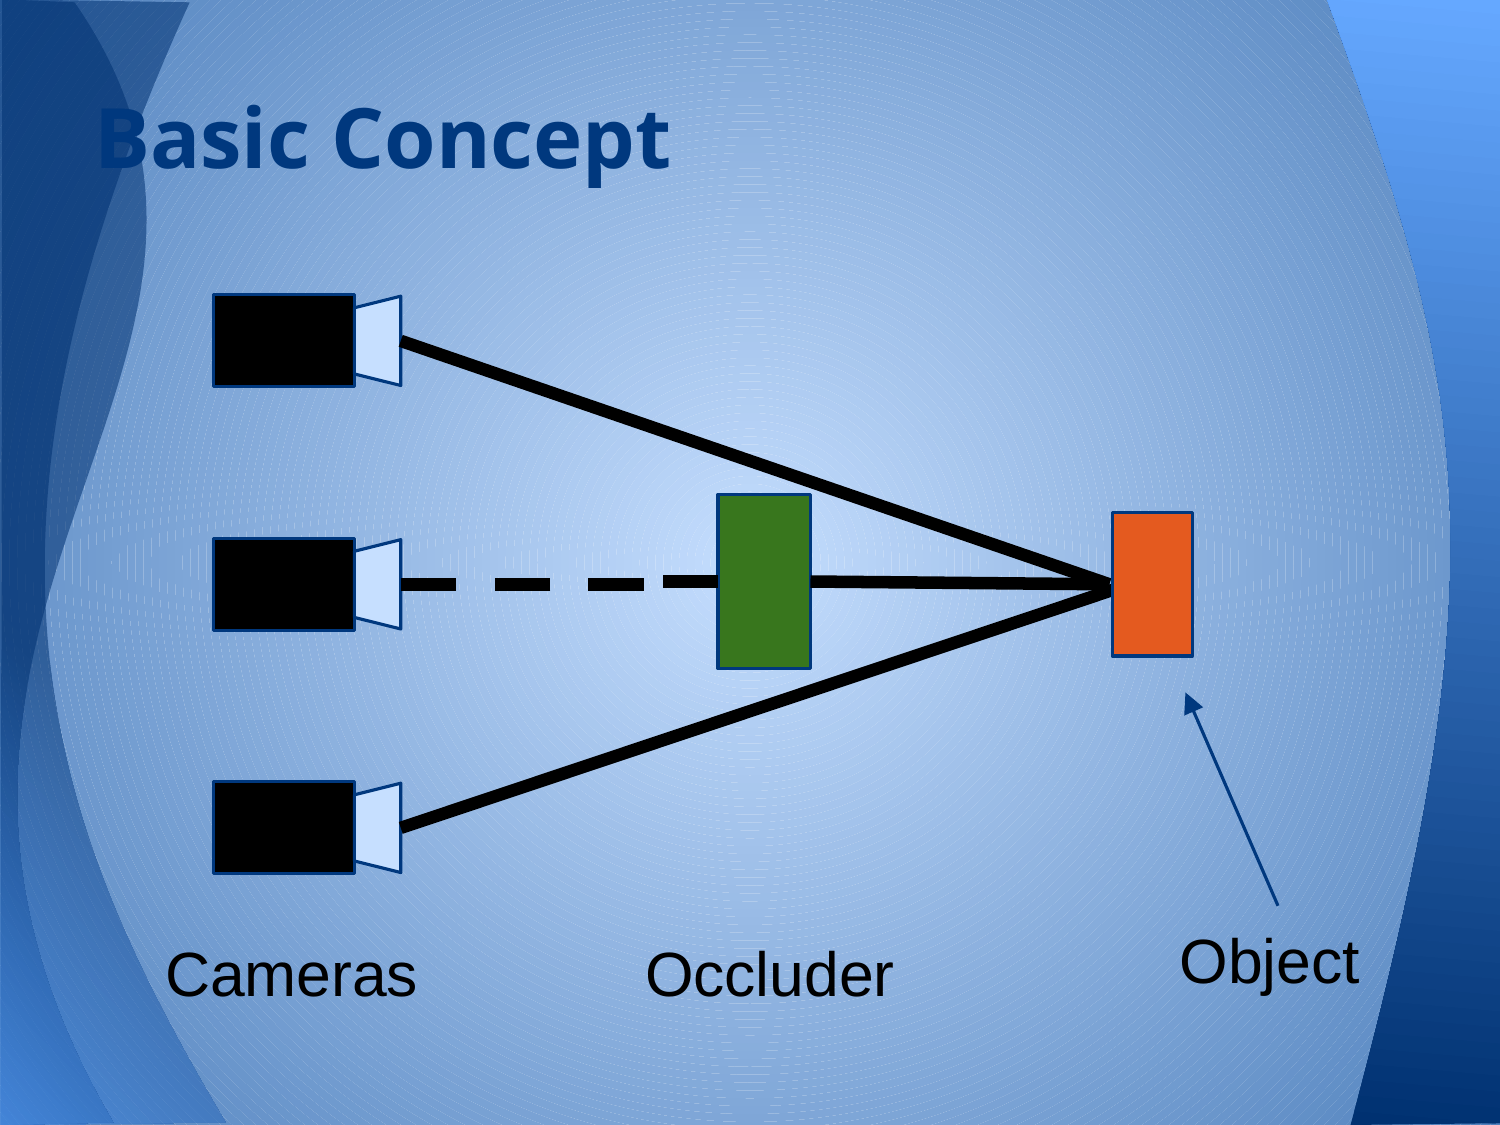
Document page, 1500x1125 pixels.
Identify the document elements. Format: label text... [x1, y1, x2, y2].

text_box Object [1164, 905, 1392, 1025]
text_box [810, 581, 1110, 585]
text_box [213, 538, 355, 631]
text_box Cameras [149, 919, 461, 1011]
text_box Occluder [630, 919, 921, 1011]
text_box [400, 584, 1130, 829]
text_box [213, 781, 355, 874]
title Basic Concept [37, 0, 1388, 201]
text_box [354, 784, 401, 873]
text_box [354, 296, 401, 385]
text_box [213, 294, 355, 387]
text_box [1185, 692, 1279, 906]
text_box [400, 340, 1110, 585]
text_box [354, 541, 395, 628]
text_box [1114, 512, 1193, 656]
